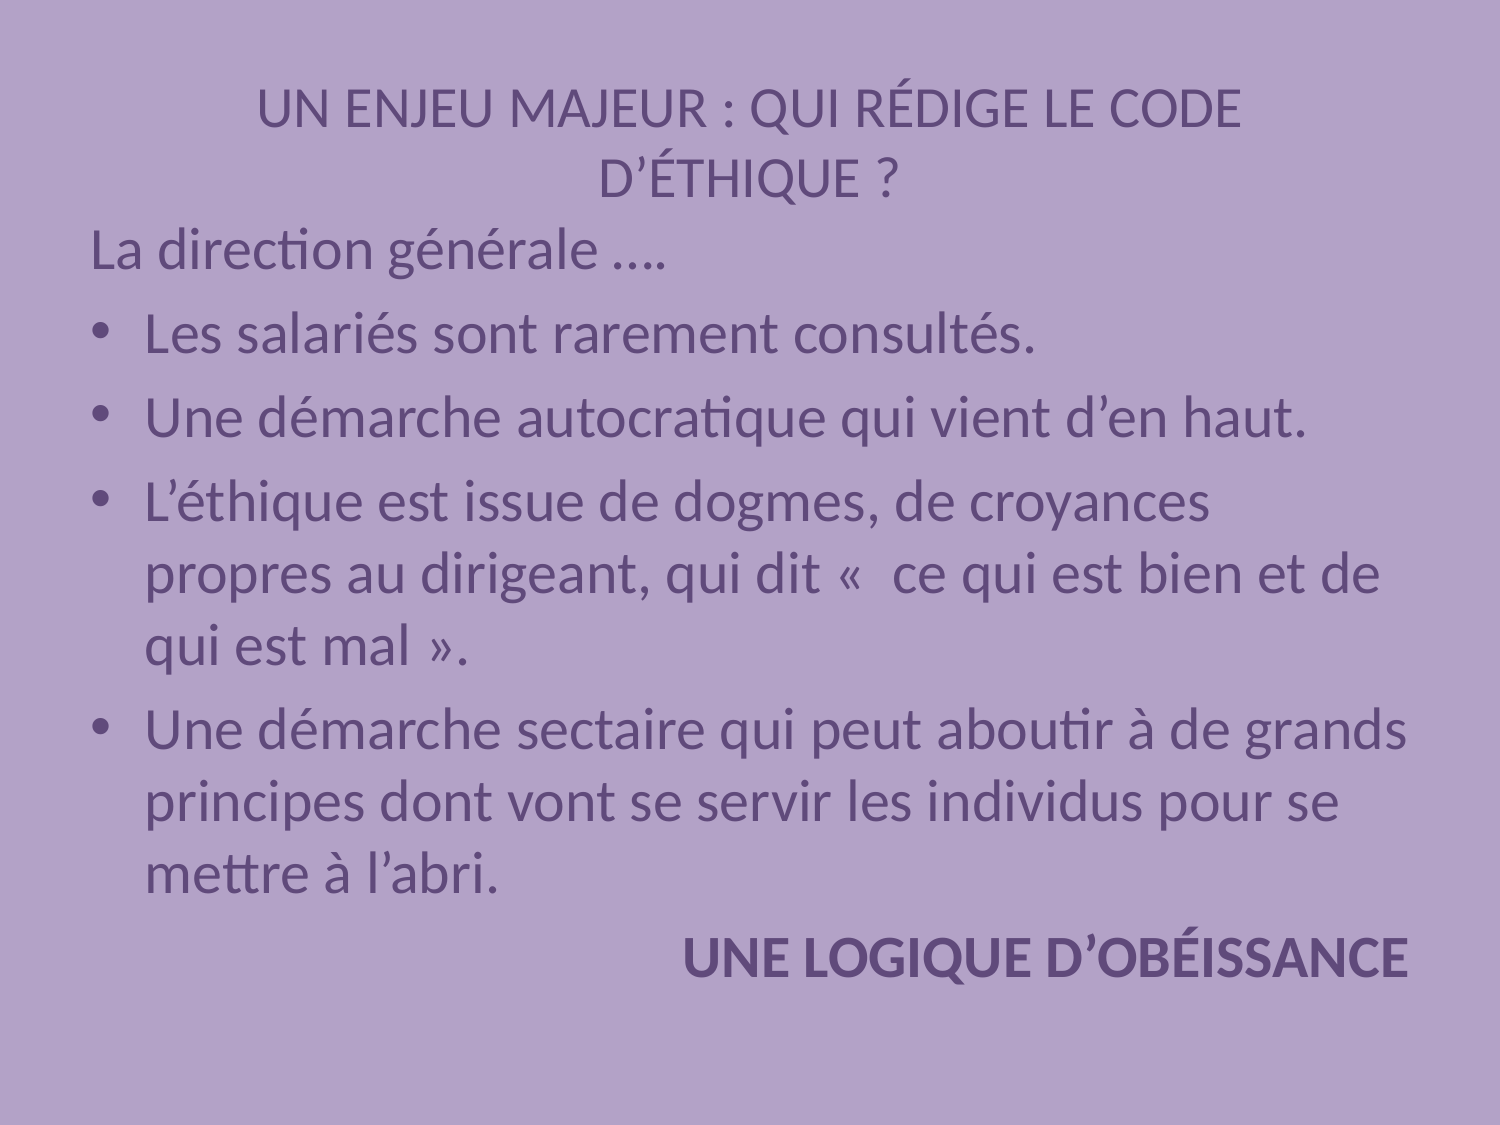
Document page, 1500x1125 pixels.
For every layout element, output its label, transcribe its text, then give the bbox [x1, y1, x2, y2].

list La direction générale …. Les salariés sont rarement consultés. Une démarche autocratique qui vient d’en haut. L’éthique est issue de dogmes, de croyances propres au dirigeant, qui dit « ce qui est bien et de qui est mal ». Une démarche sectaire qui peut aboutir à de grands principes dont vont se servir les individus pour se mettre à l’abri. UNE LOGIQUE D’OBÉISSANCE [75, 201, 1425, 1005]
title UN ENJEU MAJEUR : QUI RÉDIGE LE CODE D’ÉTHIQUE ? [75, 45, 1425, 201]
